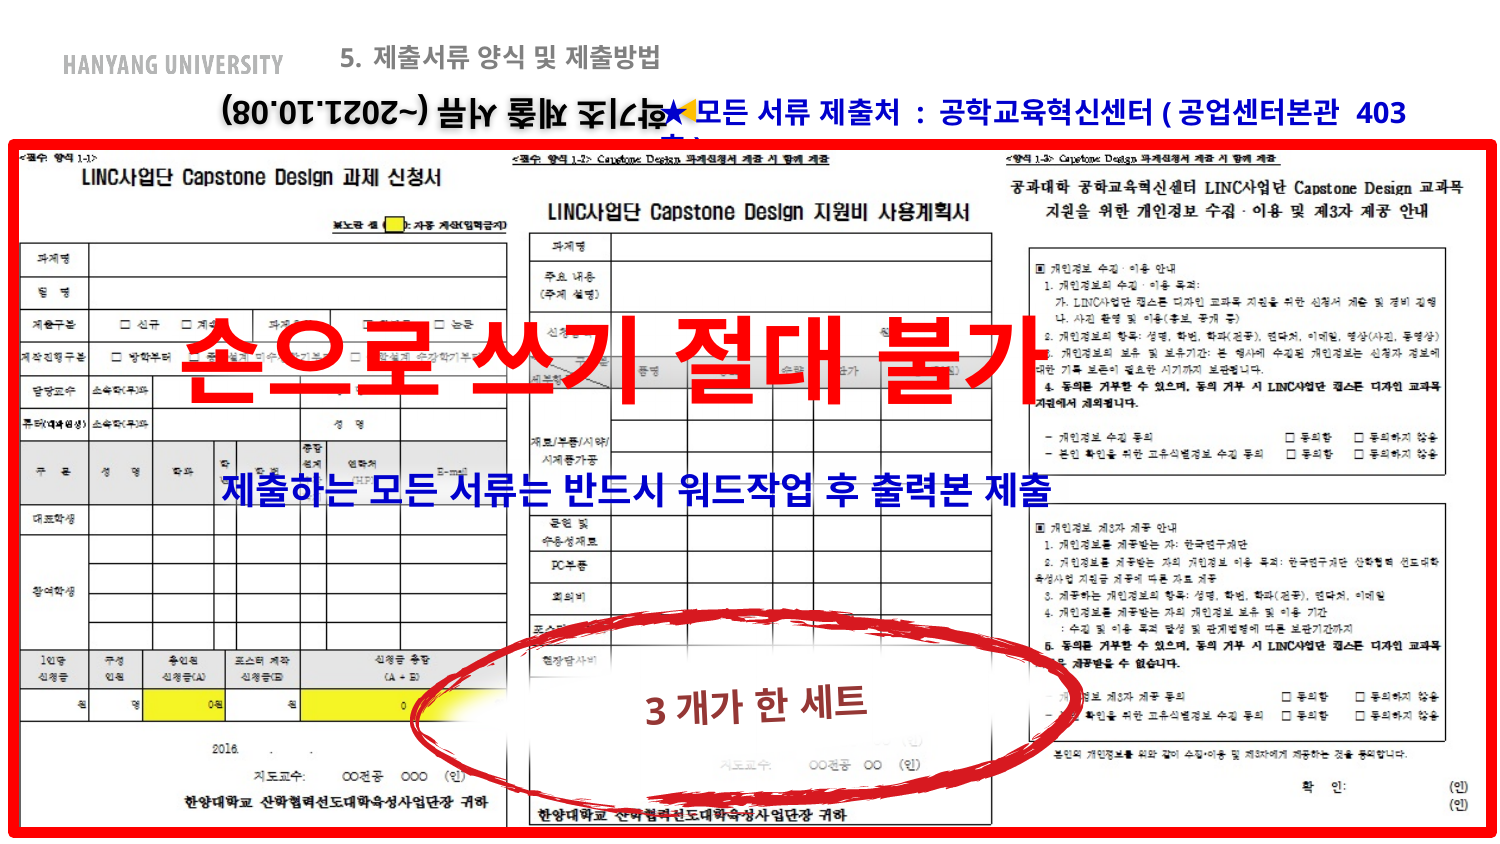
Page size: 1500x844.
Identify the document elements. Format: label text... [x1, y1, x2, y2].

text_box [408, 608, 1105, 817]
picture [1004, 150, 1470, 817]
list 5. 제출서류 양식 및 제출방법 [324, 29, 1365, 83]
text_box [11, 142, 1494, 835]
picture [17, 150, 995, 836]
text_box ★모든 서류 제출처 : 공학교육혁신센터(공업센터본관 403호) [644, 86, 1469, 142]
picture [63, 55, 283, 75]
text_box ▶학기초 제출 서류(~2021.10.08) [63, 79, 715, 142]
